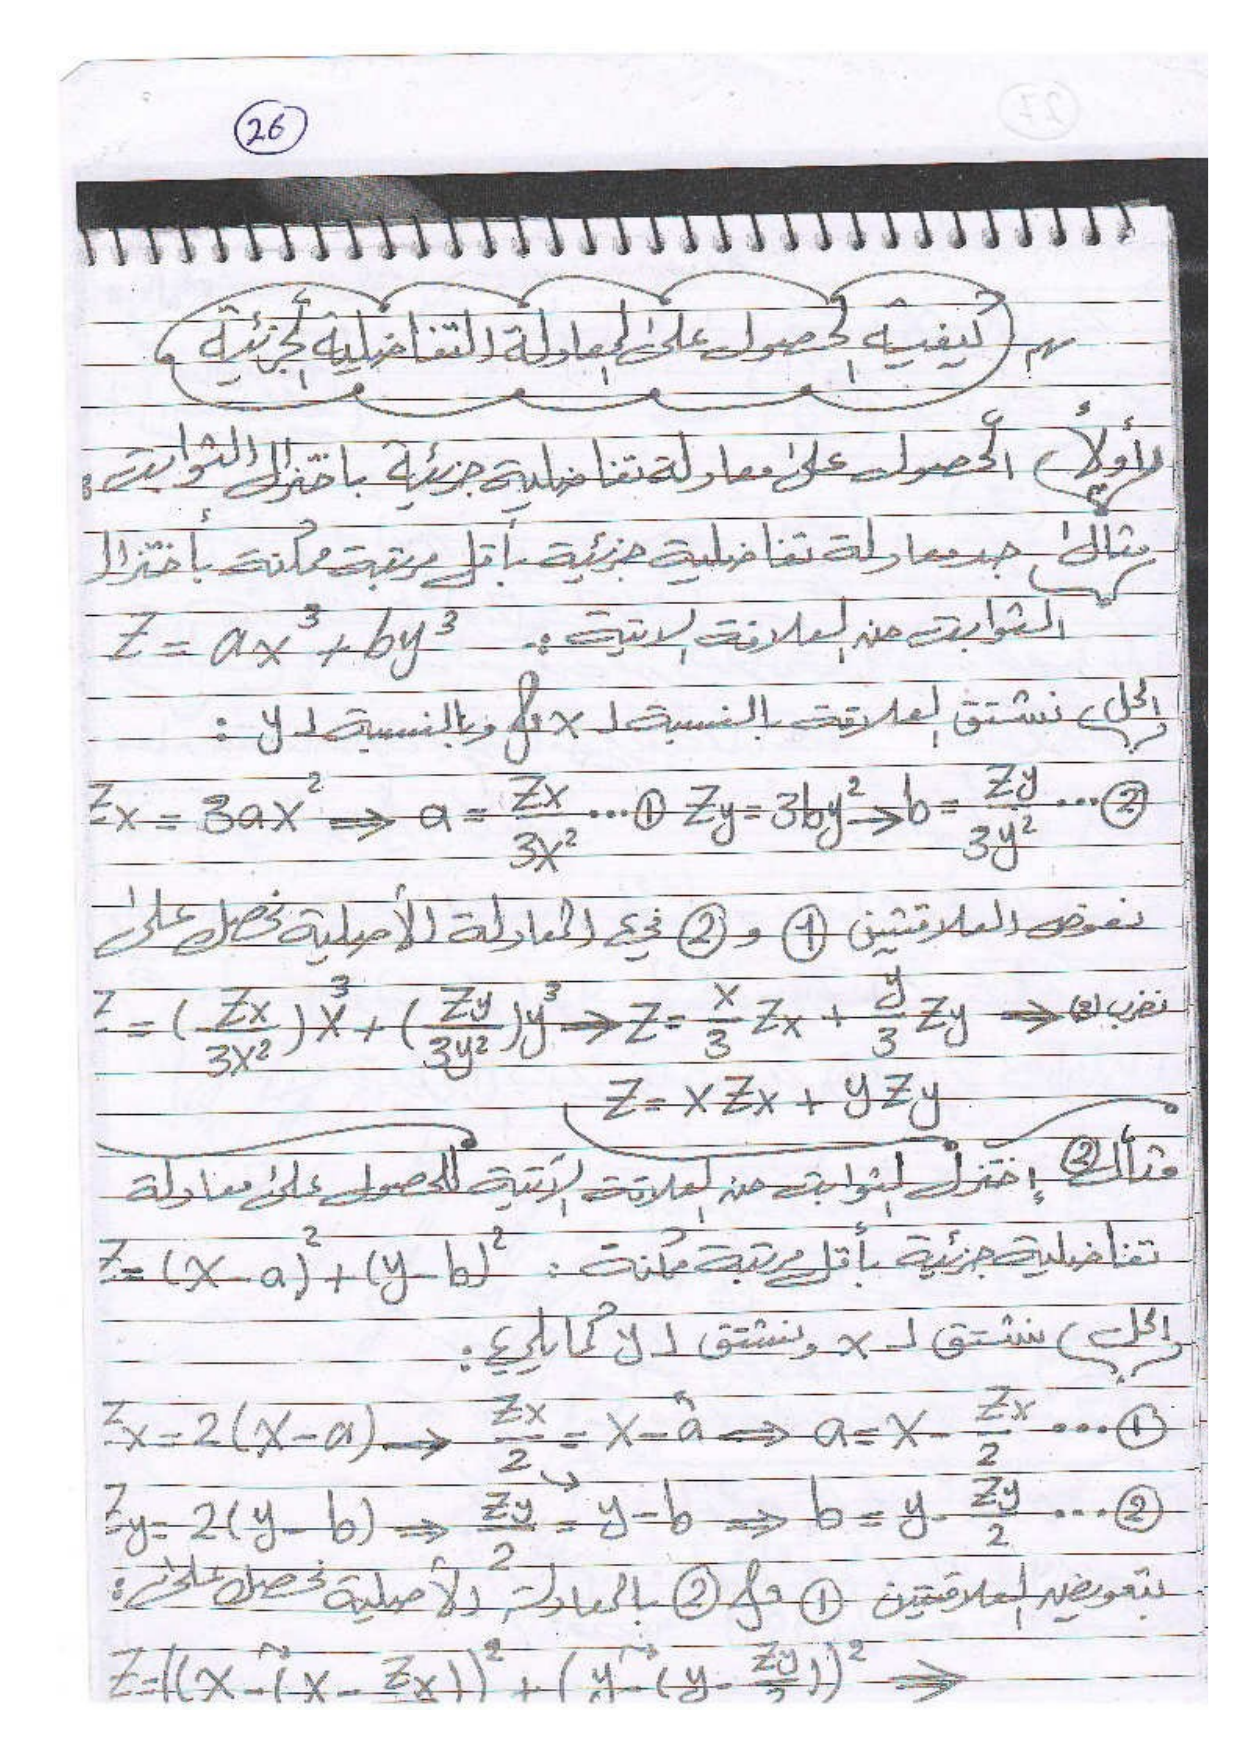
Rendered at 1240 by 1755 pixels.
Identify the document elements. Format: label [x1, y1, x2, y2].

text_box [56, 44, 1209, 1710]
